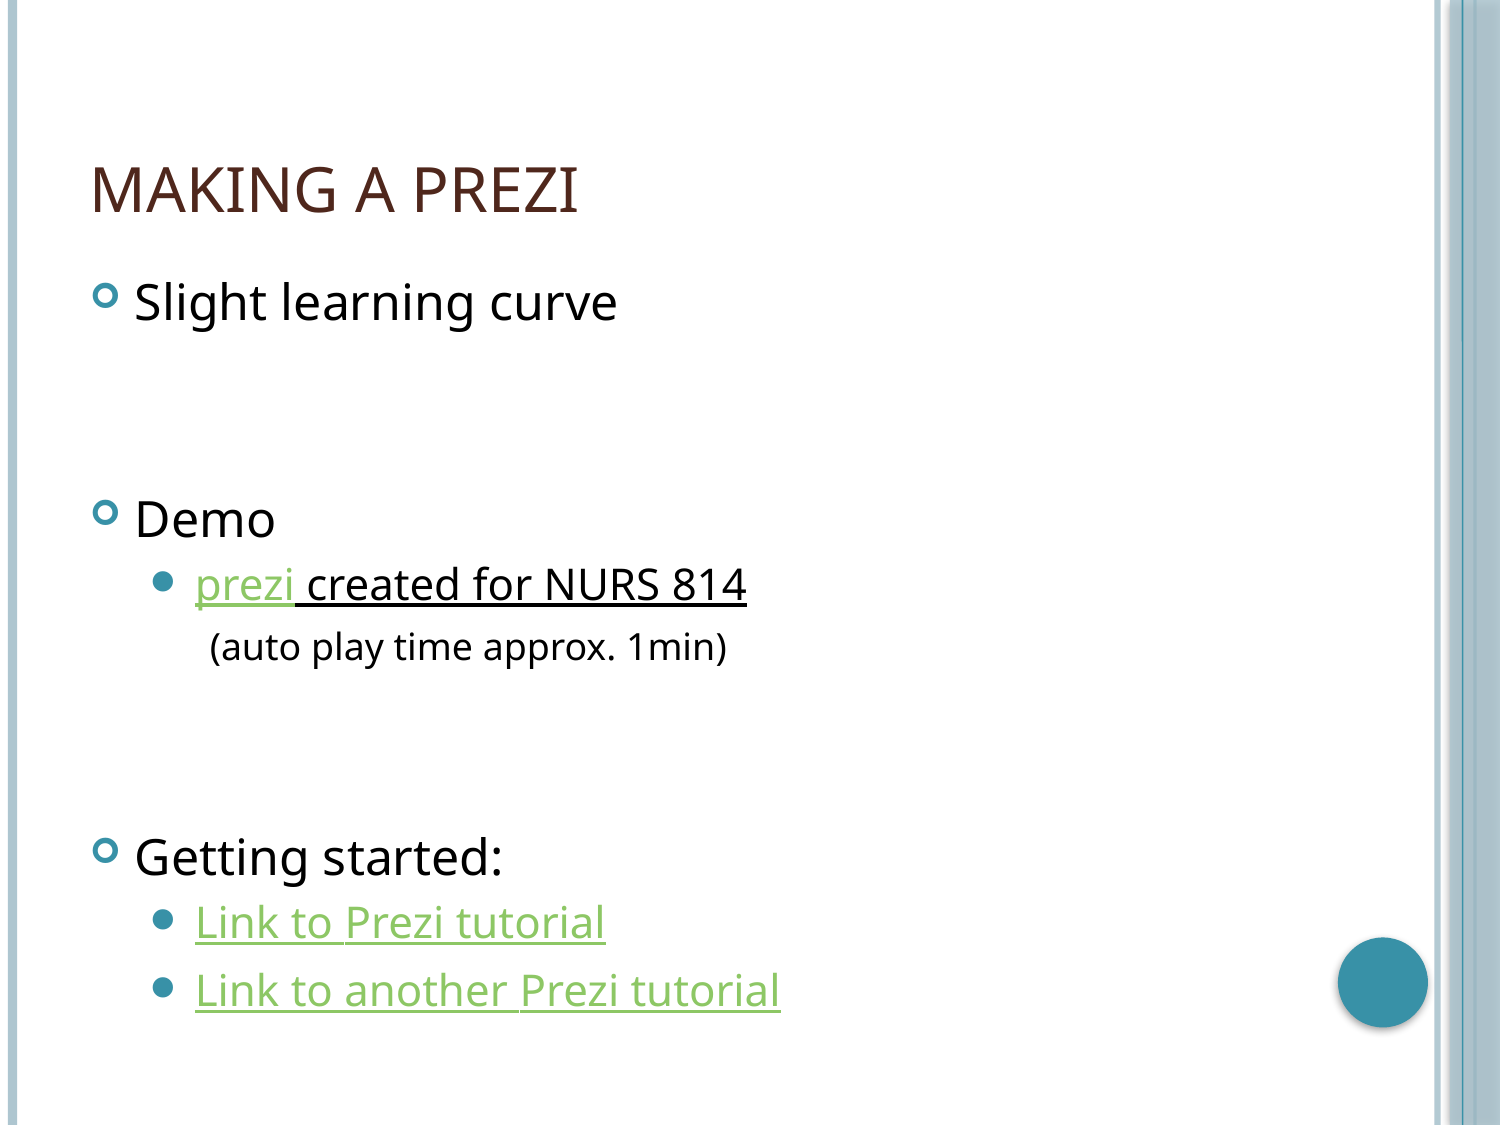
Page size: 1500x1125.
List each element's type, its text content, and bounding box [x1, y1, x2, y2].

list Slight learning curve Demo prezi created for NURS 814 (auto play time approx. 1min) Getting started: Link to Prezi tutorial Link to another Prezi tutorial [75, 262, 1300, 1062]
title Making a prezi [75, 45, 1300, 233]
